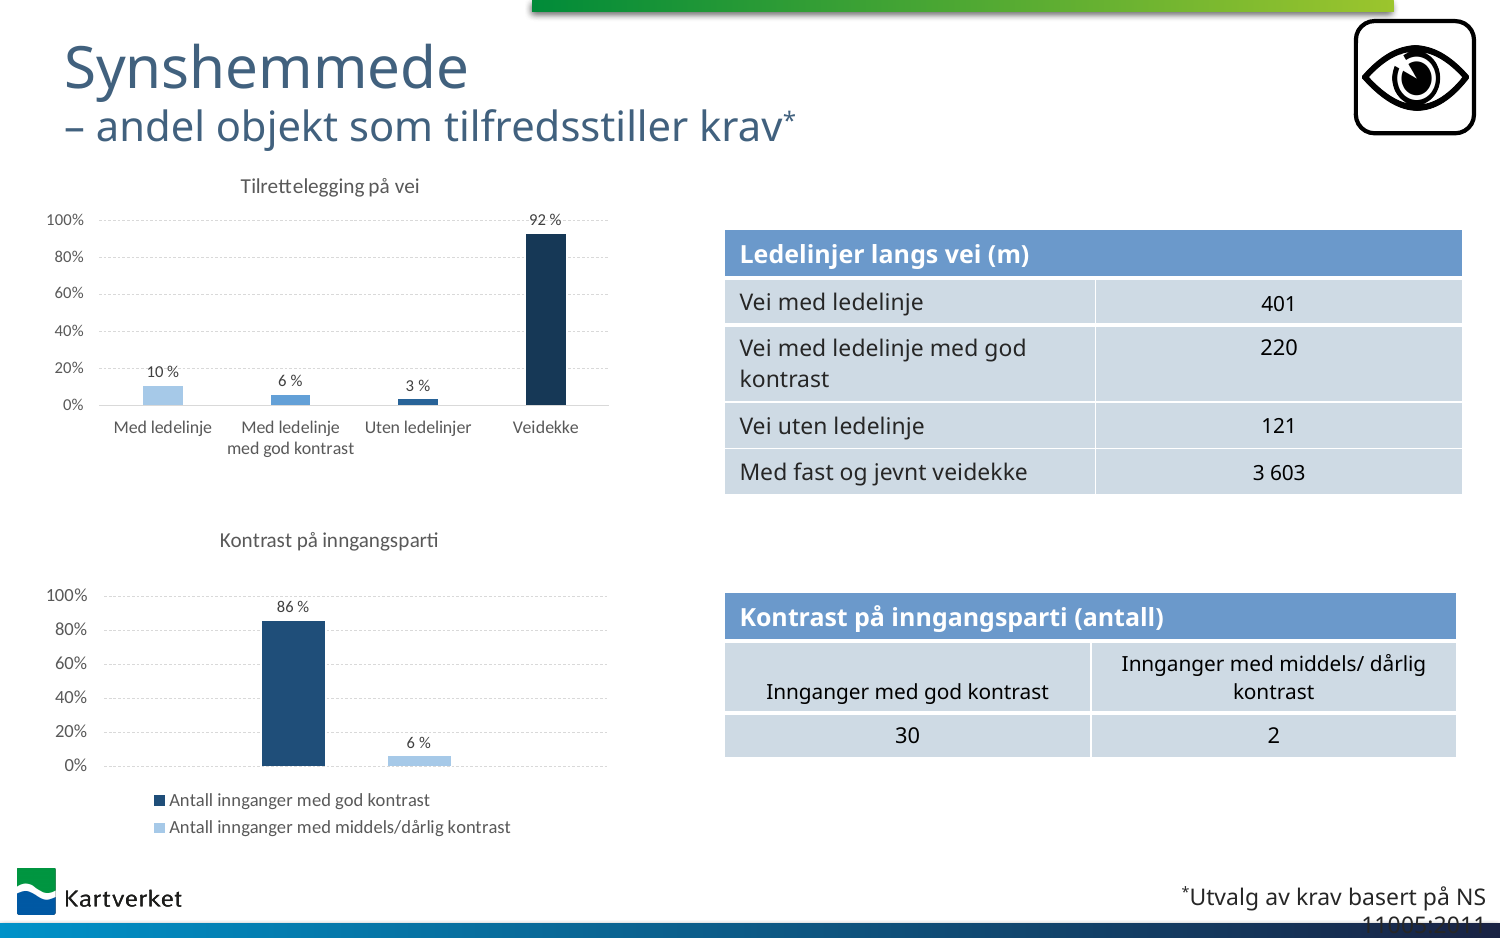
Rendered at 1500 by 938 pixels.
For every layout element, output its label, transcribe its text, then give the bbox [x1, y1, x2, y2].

table_cell 220 [1096, 327, 1462, 401]
text_box Synshemmede – andel objekt som tilfredsstiller krav* [49, 24, 1431, 158]
table_header Kontrast på inngangsparti (antall) [725, 593, 1456, 639]
table_cell Vei uten ledelinje [725, 403, 1095, 448]
table_cell Innganger med god kontrast [725, 643, 1090, 711]
table_cell Vei med ledelinje [725, 280, 1095, 323]
table_cell Med fast og jevnt veidekke [725, 449, 1095, 494]
table_cell 401 [1096, 280, 1462, 323]
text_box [1355, 20, 1475, 134]
table_cell 30 [725, 715, 1090, 757]
table_cell 2 [1092, 715, 1456, 757]
table_cell Vei med ledelinje med god kontrast [725, 327, 1095, 401]
table_cell 3 603 [1096, 449, 1462, 494]
text_box *Utvalg av krav basert på NS 11005:2011 [1068, 873, 1500, 938]
picture [41, 520, 618, 846]
table_cell Innganger med middels/ dårlig kontrast [1092, 643, 1456, 711]
picture [41, 166, 619, 492]
table_header Ledelinjer langs vei (m) [725, 230, 1462, 276]
table_cell 121 [1096, 403, 1462, 448]
